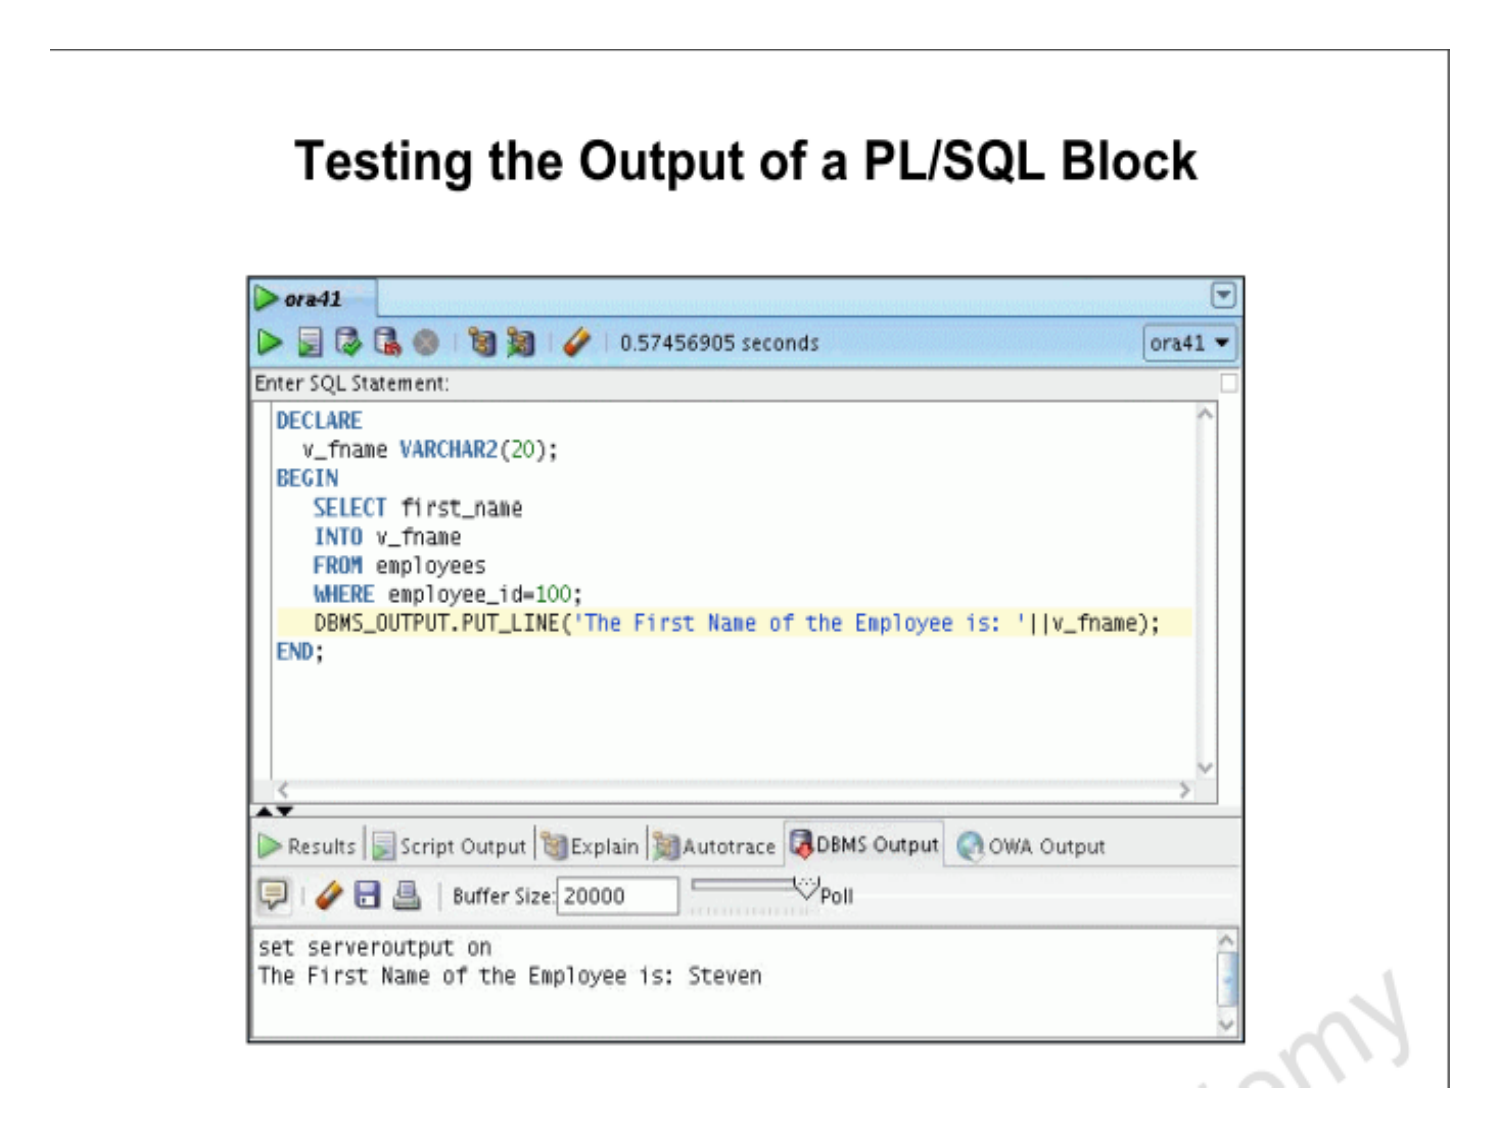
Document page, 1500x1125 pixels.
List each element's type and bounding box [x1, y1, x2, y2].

list [49, 49, 1451, 1088]
